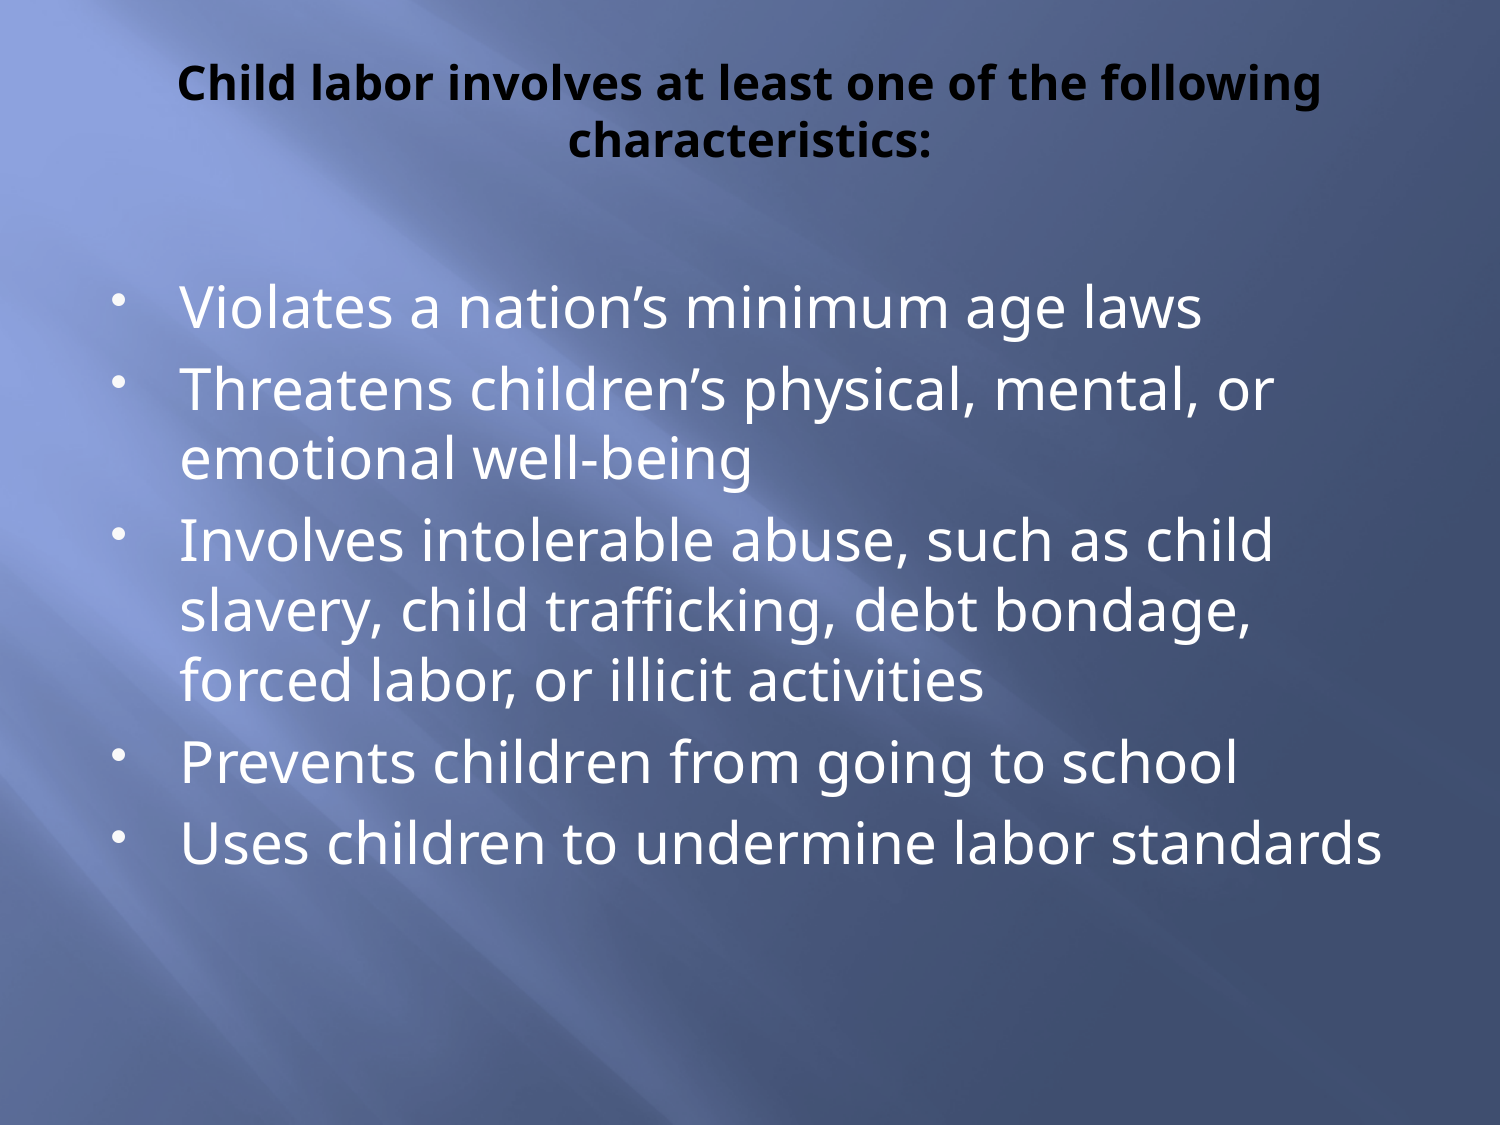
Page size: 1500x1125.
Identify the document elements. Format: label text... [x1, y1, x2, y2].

title Child labor involves at least one of the following characteristics: [75, 45, 1425, 233]
list Violates a nation’s minimum age laws Threatens children’s physical, mental, or emotional well-being Involves intolerable abuse, such as child slavery, child trafficking, debt bondage, forced labor, or illicit activities Prevents children from going to school Uses children to undermine labor standards [75, 262, 1425, 1035]
